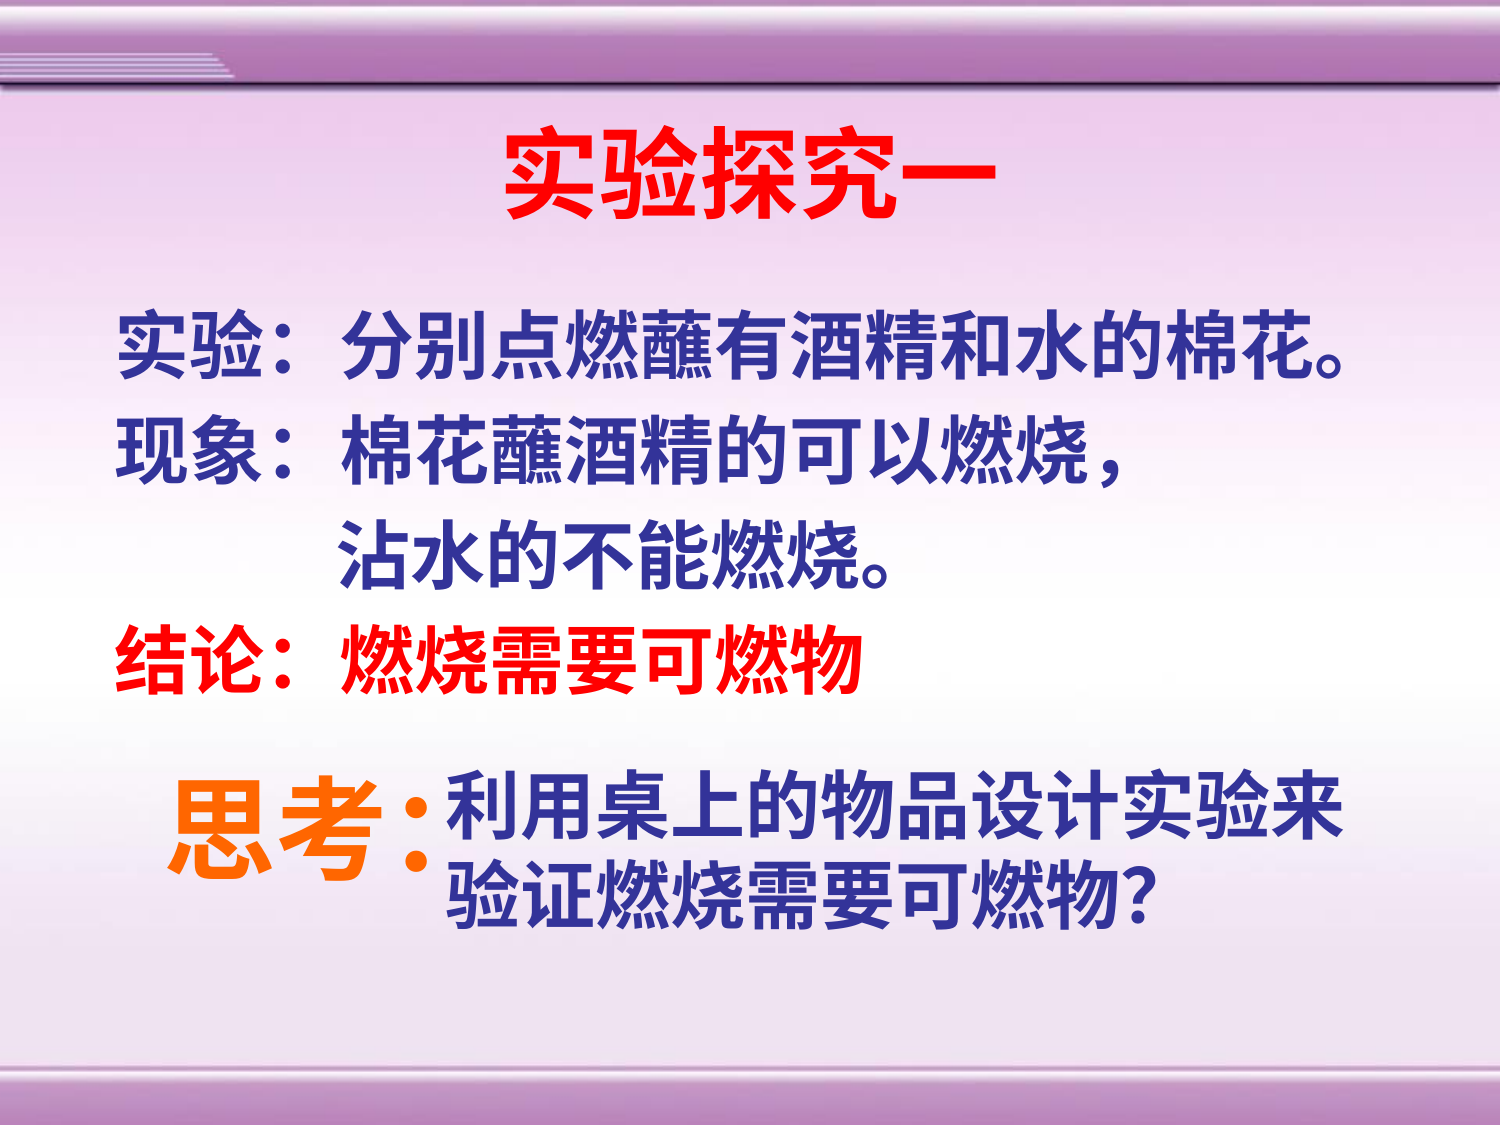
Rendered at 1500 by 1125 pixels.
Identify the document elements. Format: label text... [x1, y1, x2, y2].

list 实验：分别点燃蘸有酒精和水的棉花。 现象：棉花蘸酒精的可以燃烧， 沾水的不能燃烧。 结论：燃烧需要可燃物 [64, 290, 1415, 882]
slide_number [75, 1024, 425, 1103]
picture [0, 0, 1500, 1125]
text_box 利用桌上的物品设计实验来验证燃烧需要可燃物？ [430, 751, 1388, 947]
title 实验探究一 [112, 78, 1388, 266]
slide_number [1074, 1024, 1425, 1103]
text_box 思考： [148, 751, 516, 902]
